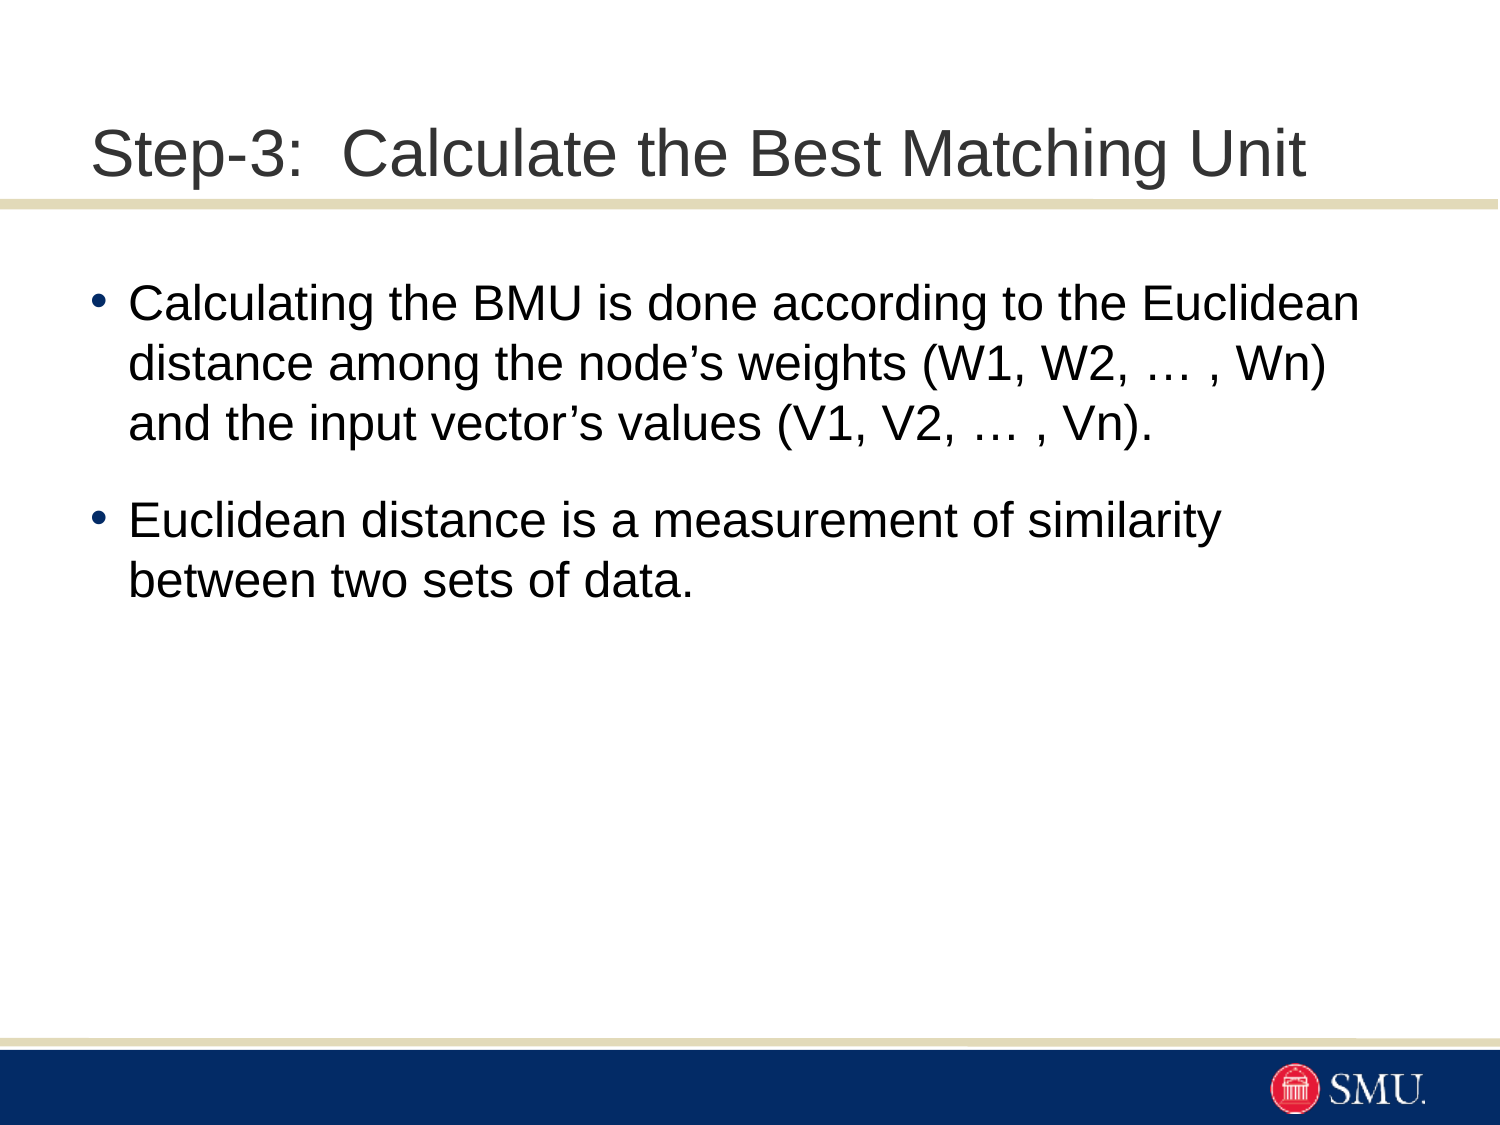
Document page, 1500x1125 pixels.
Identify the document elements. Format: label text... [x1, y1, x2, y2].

title Step-3: Calculate the Best Matching Unit [75, 9, 1425, 198]
picture [1270, 1063, 1425, 1114]
